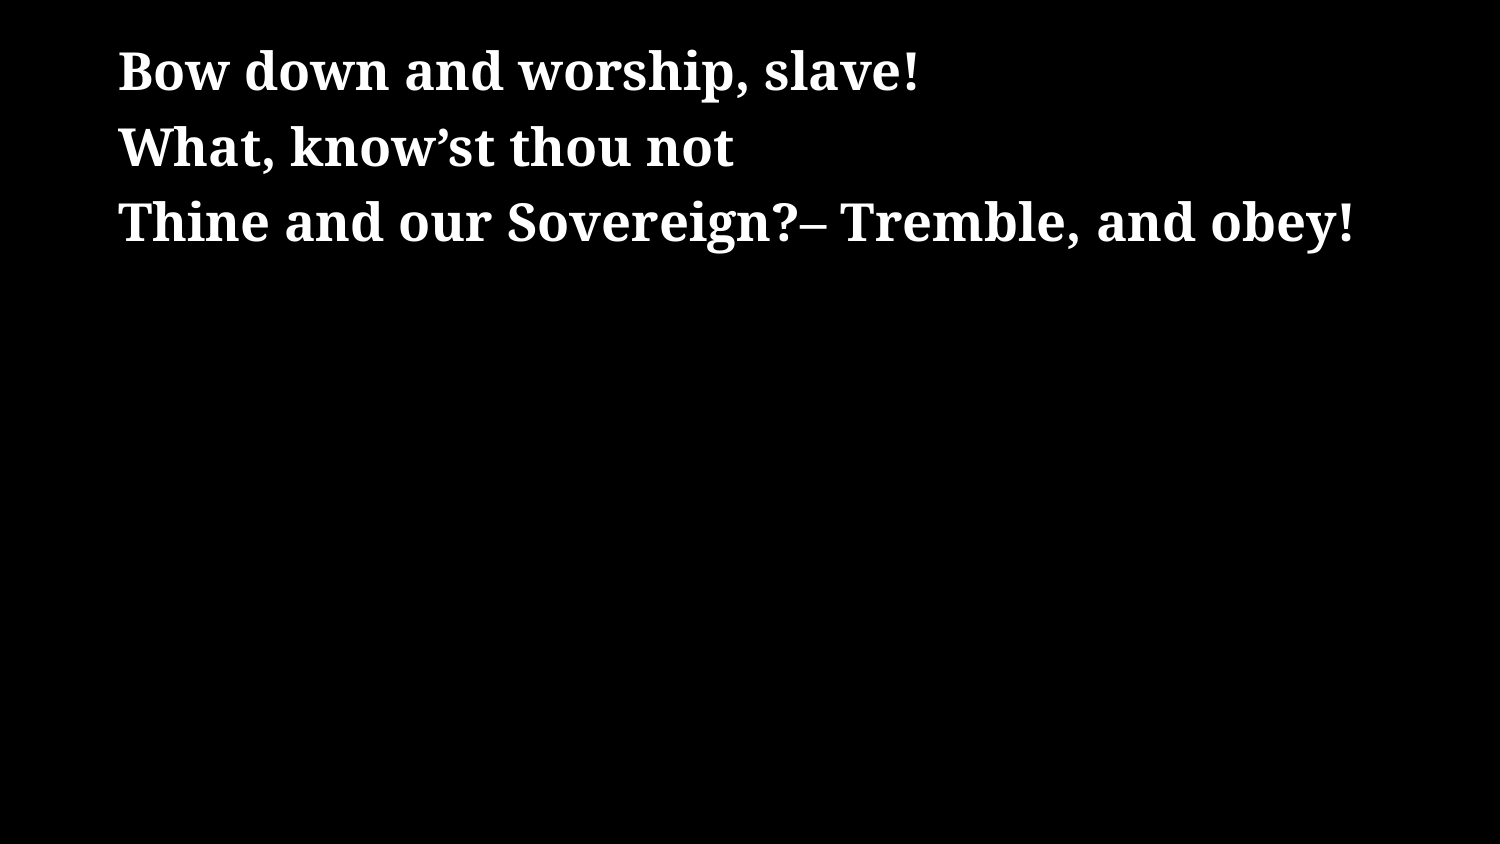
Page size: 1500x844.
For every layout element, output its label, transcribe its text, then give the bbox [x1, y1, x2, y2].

title Bow down and worship, slave! What, know’st thou not Thine and our Sovereign?– Tremble, and obey! [103, 17, 1397, 299]
